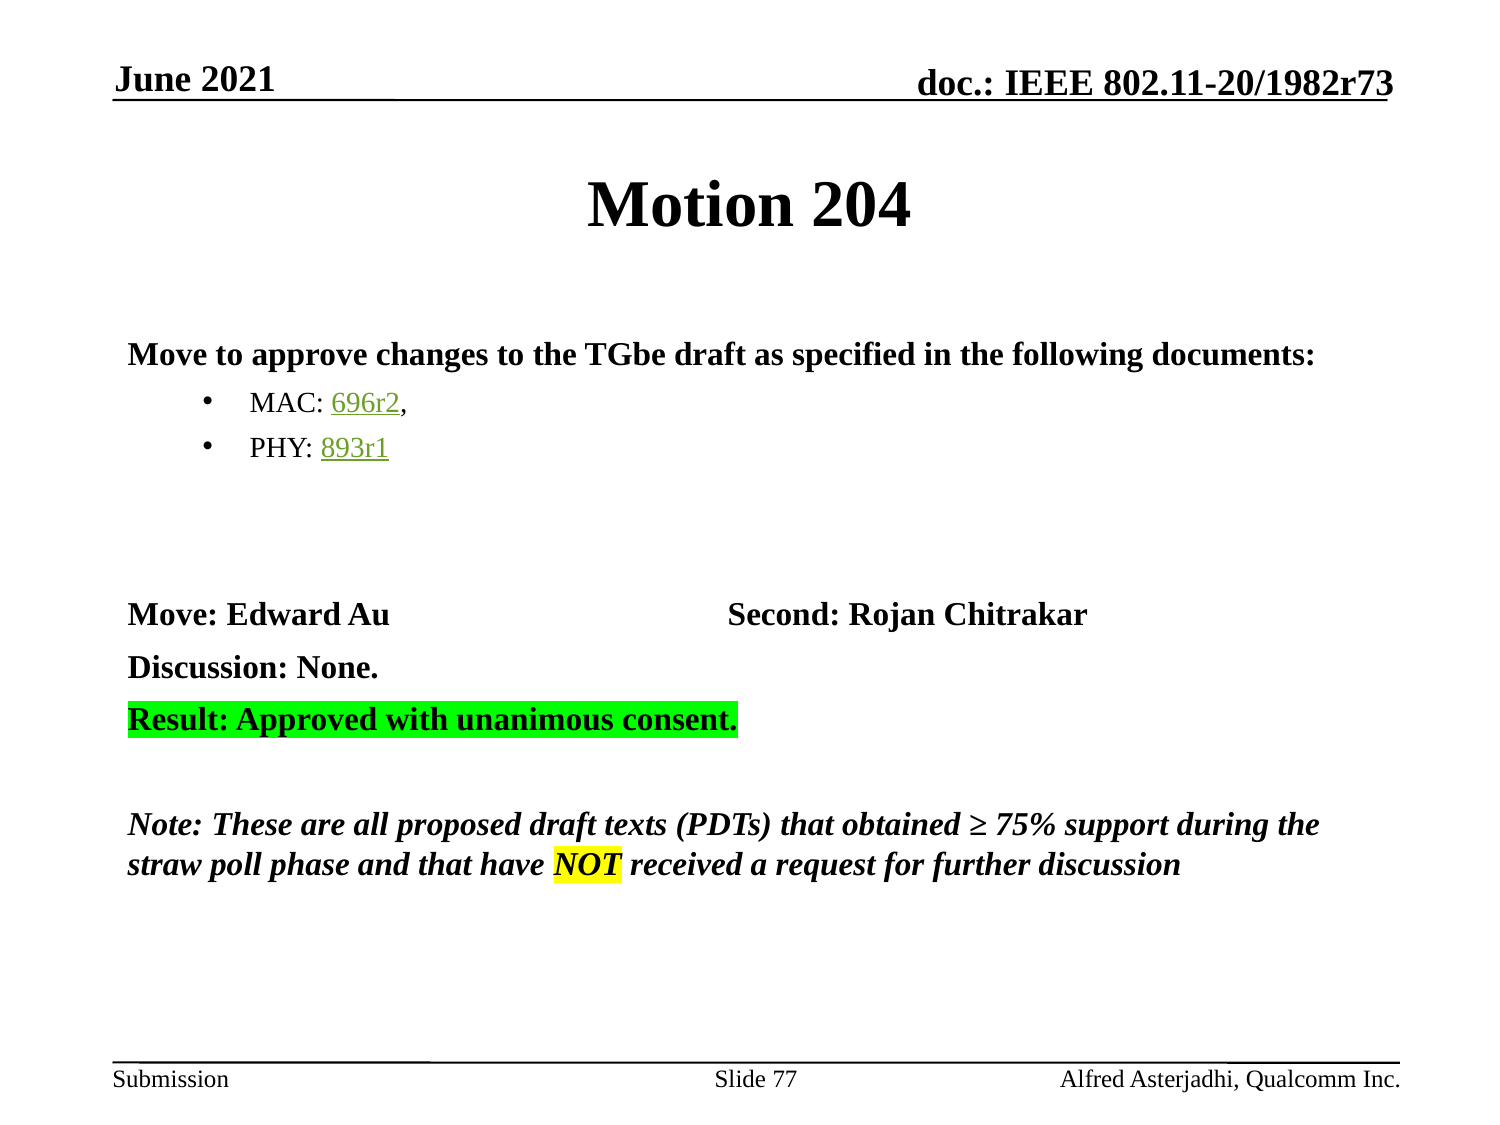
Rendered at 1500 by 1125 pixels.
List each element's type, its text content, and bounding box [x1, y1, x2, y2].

list Move to approve changes to the TGbe draft as specified in the following documents: MAC: 696r2, PHY: 893r1 Move: Edward Au Second: Rojan Chitrakar Discussion: None. Result: Approved with unanimous consent. Note: These are all proposed draft texts (PDTs) that obtained ≥ 75% support during the straw poll phase and that have NOT received a request for further discussion [112, 324, 1388, 1000]
title Motion 204 [112, 112, 1388, 288]
slide_number Slide 77 [712, 1061, 800, 1123]
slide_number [114, 54, 423, 100]
footer Alfred Asterjadhi, Qualcomm Inc. [878, 1061, 1402, 1093]
